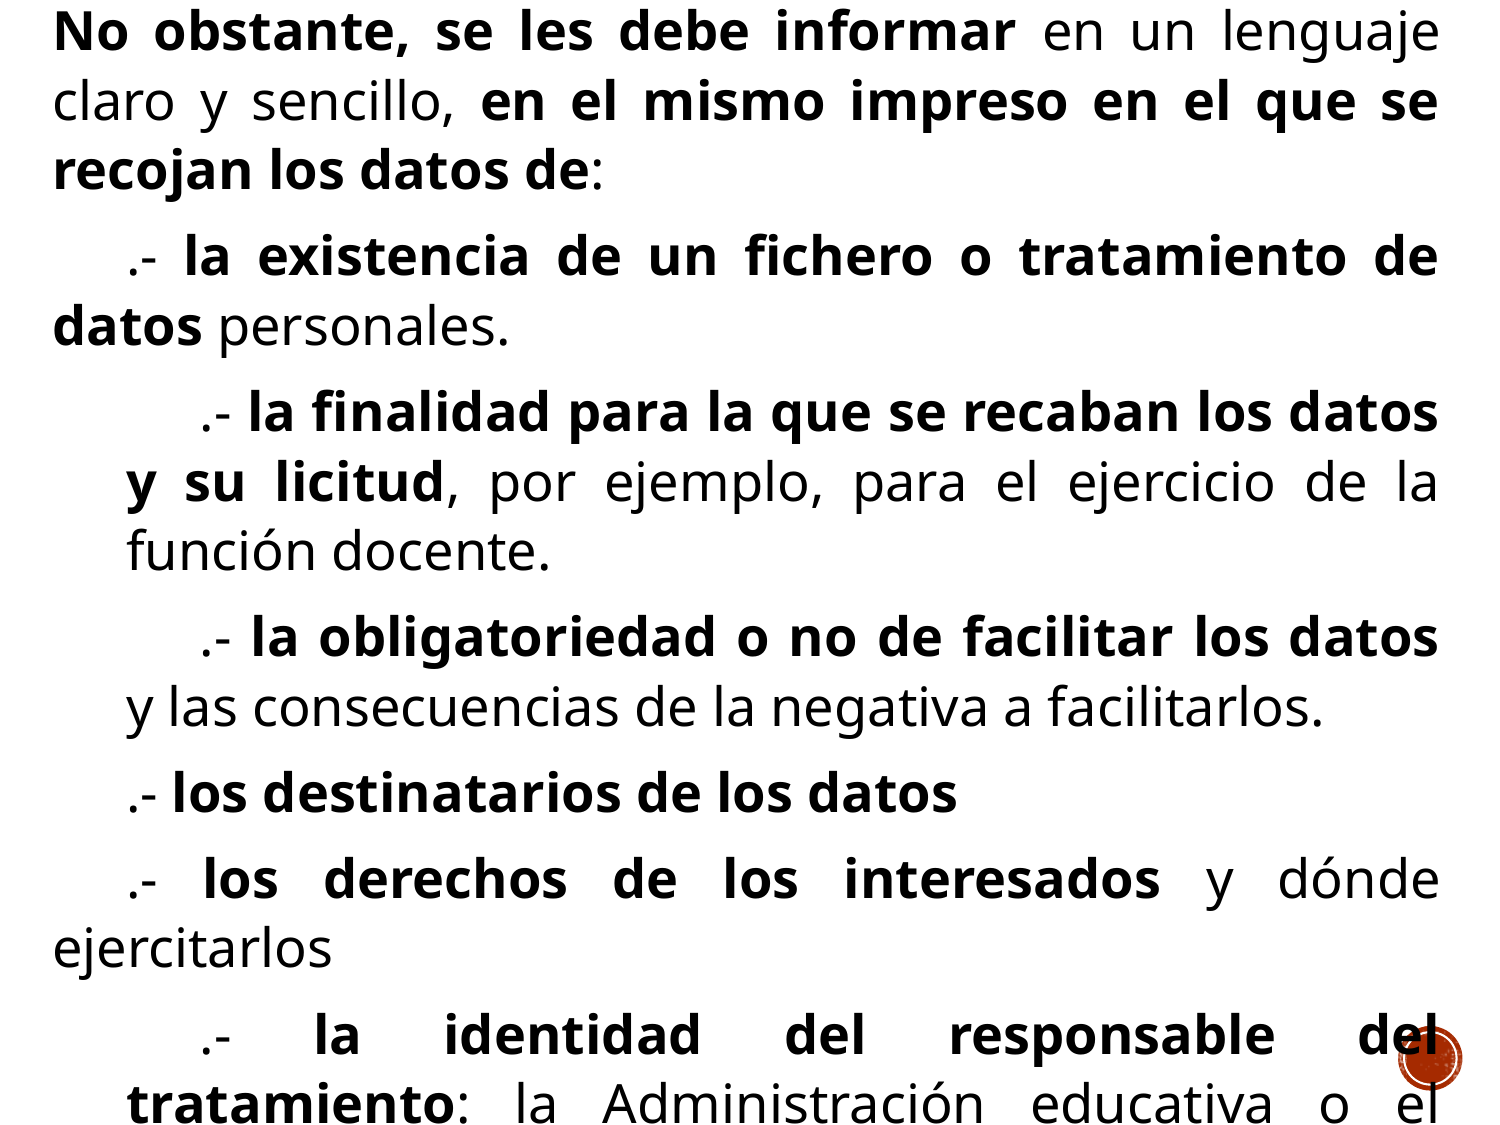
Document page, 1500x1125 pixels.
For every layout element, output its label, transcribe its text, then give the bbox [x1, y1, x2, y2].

text_box No obstante, se les debe informar en un lenguaje claro y sencillo, en el mismo impreso en el que se recojan los datos de: .- la existencia de un fichero o tratamiento de datos personales. .- la finalidad para la que se recaban los datos y su licitud, por ejemplo, para el ejercicio de la función docente. .- la obligatoriedad o no de facilitar los datos y las consecuencias de la negativa a facilitarlos. .- los destinatarios de los datos .- los derechos de los interesados y dónde ejercitarlos .- la identidad del responsable del tratamiento: la Administración educativa o el centro El Reglamento europeo amplía la información que debe facilitarse a los titulares de los datos, añadiendo los datos de contacto del delegado de protección de datos y el plazo de conservación o los criterios para determinarlo. [37, 0, 1456, 1125]
